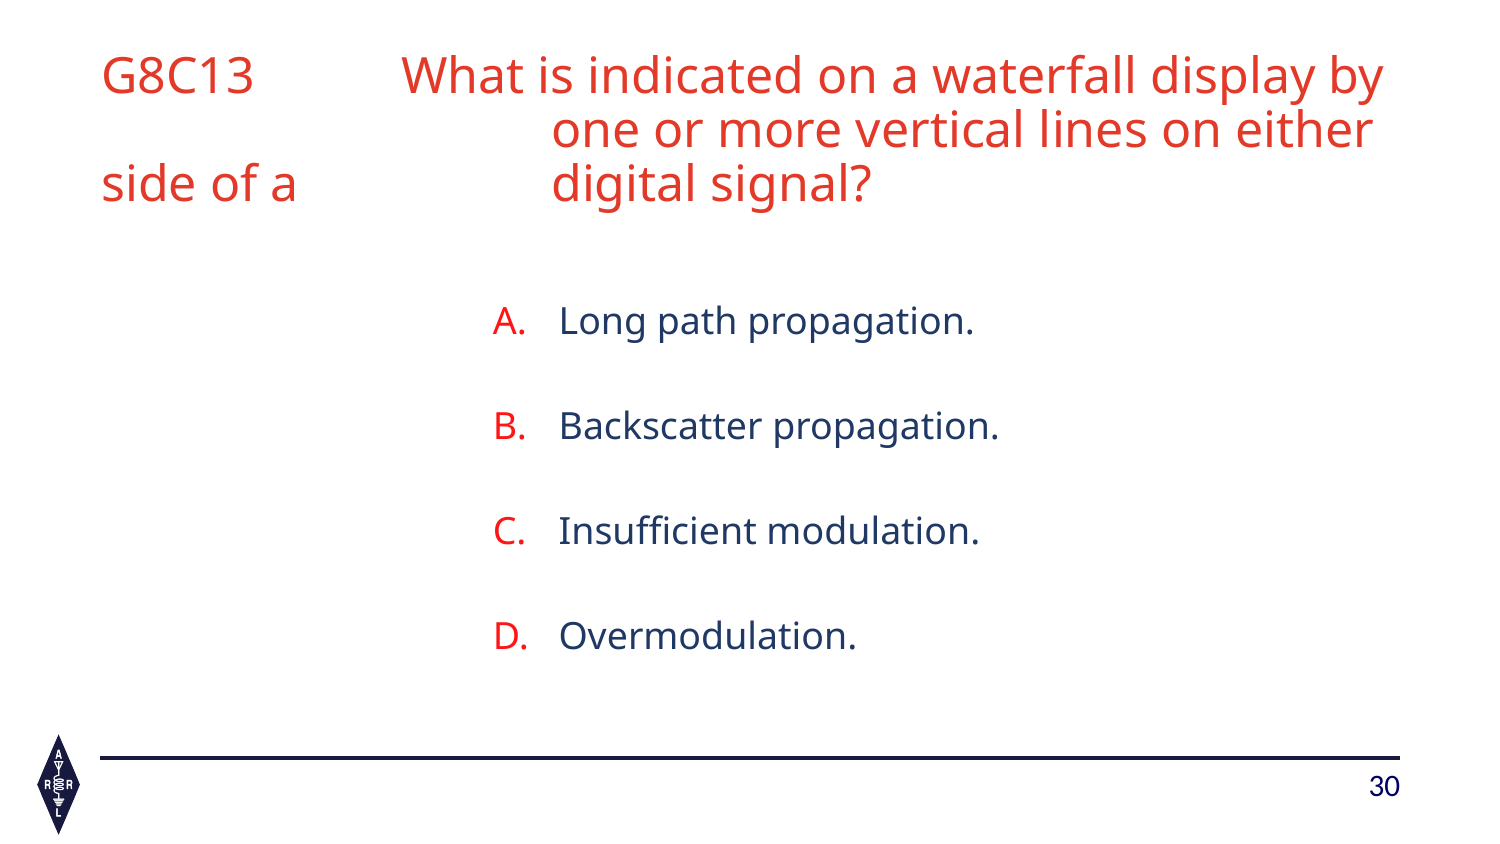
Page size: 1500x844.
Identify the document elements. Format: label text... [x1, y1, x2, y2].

list [76, 192, 1425, 827]
picture [37, 734, 80, 835]
title G8C13 What is indicated on a waterfall display by one or more vertical lines on either side of a digital signal? [101, 44, 1395, 145]
slide_number 30 [1302, 761, 1400, 807]
text_box Long path propagation. Backscatter propagation. Insufficient modulation. Overmodulation. [481, 291, 1019, 729]
